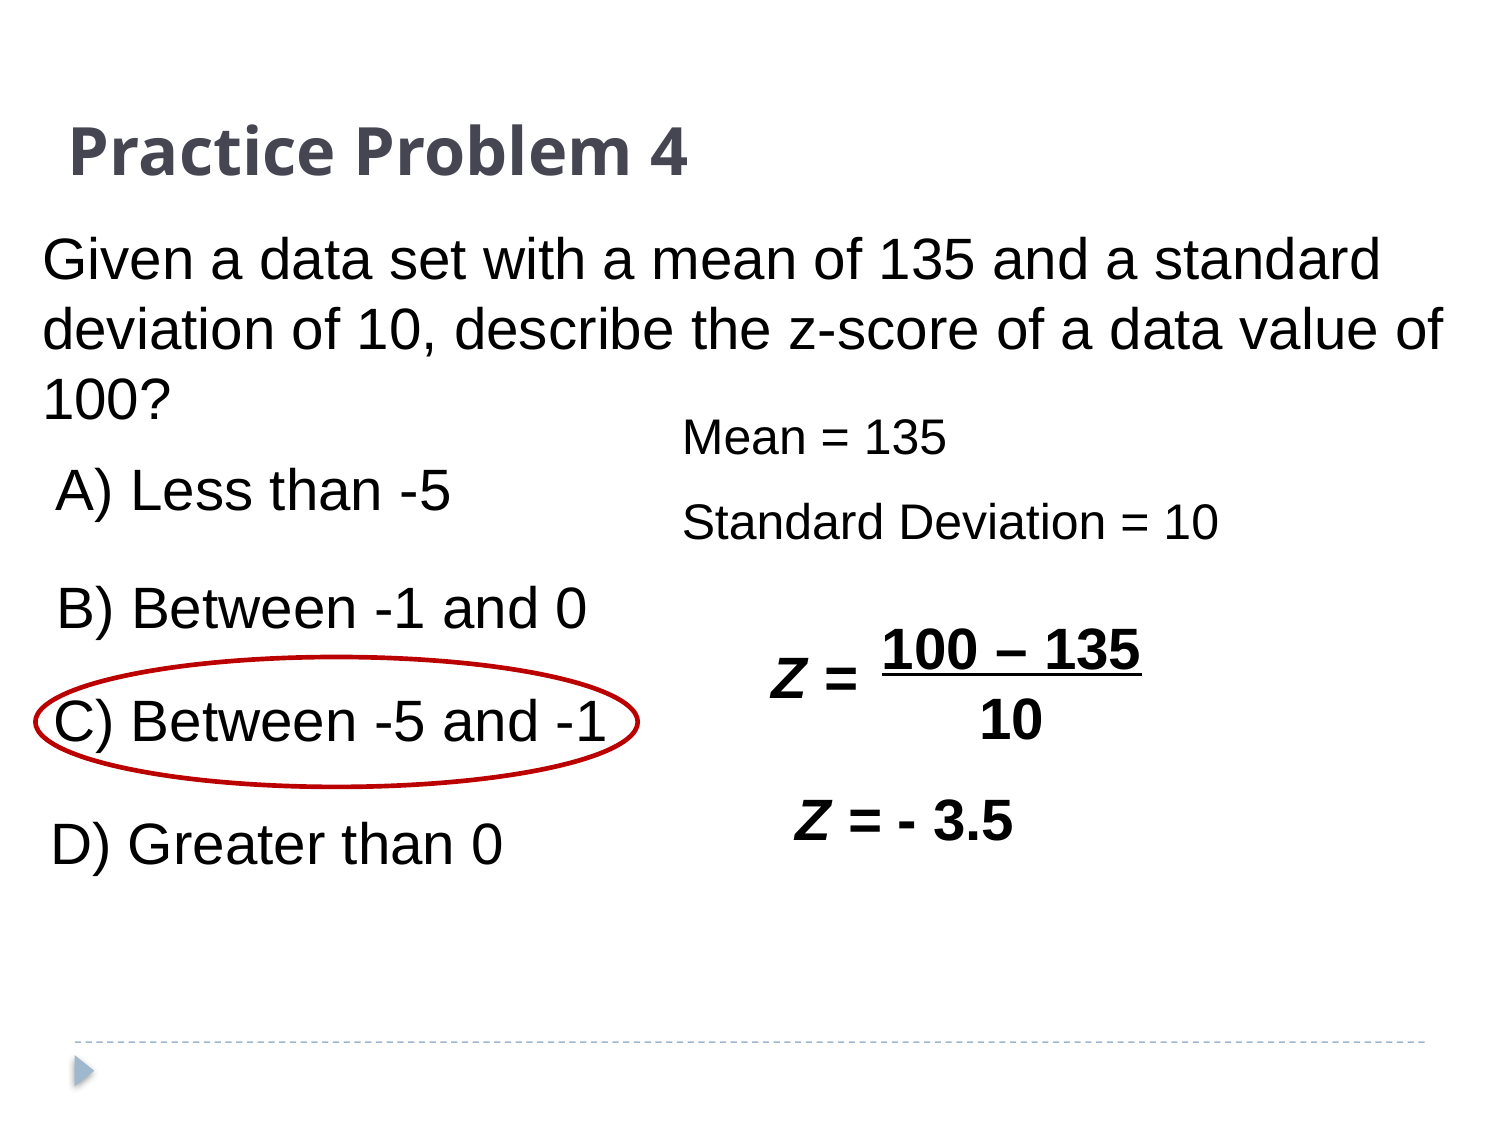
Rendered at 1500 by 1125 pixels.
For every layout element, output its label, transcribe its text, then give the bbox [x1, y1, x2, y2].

text_box Z = [756, 633, 889, 718]
text_box C) Between -5 and -1 [38, 732, 92, 761]
text_box D) Greater than 0 [35, 798, 550, 884]
title Practice Problem 4 [53, 66, 1384, 197]
text_box Z = - 3.5 [780, 774, 1030, 860]
text_box B) Between -1 and 0 [42, 562, 696, 648]
text_box Given a data set with a mean of 135 and a standard deviation of 10, describe the z-score of a data value of 100? [27, 214, 1500, 439]
text_box 100 – 135 10 [720, 603, 1179, 759]
text_box [35, 656, 638, 787]
text_box Mean = 135 Standard Deviation = 10 [667, 397, 1430, 642]
text_box C) Between -5 and -1 [554, 676, 650, 761]
text_box A) Less than -5 [41, 444, 526, 529]
text_box C) Between -5 and -1 [38, 676, 119, 711]
